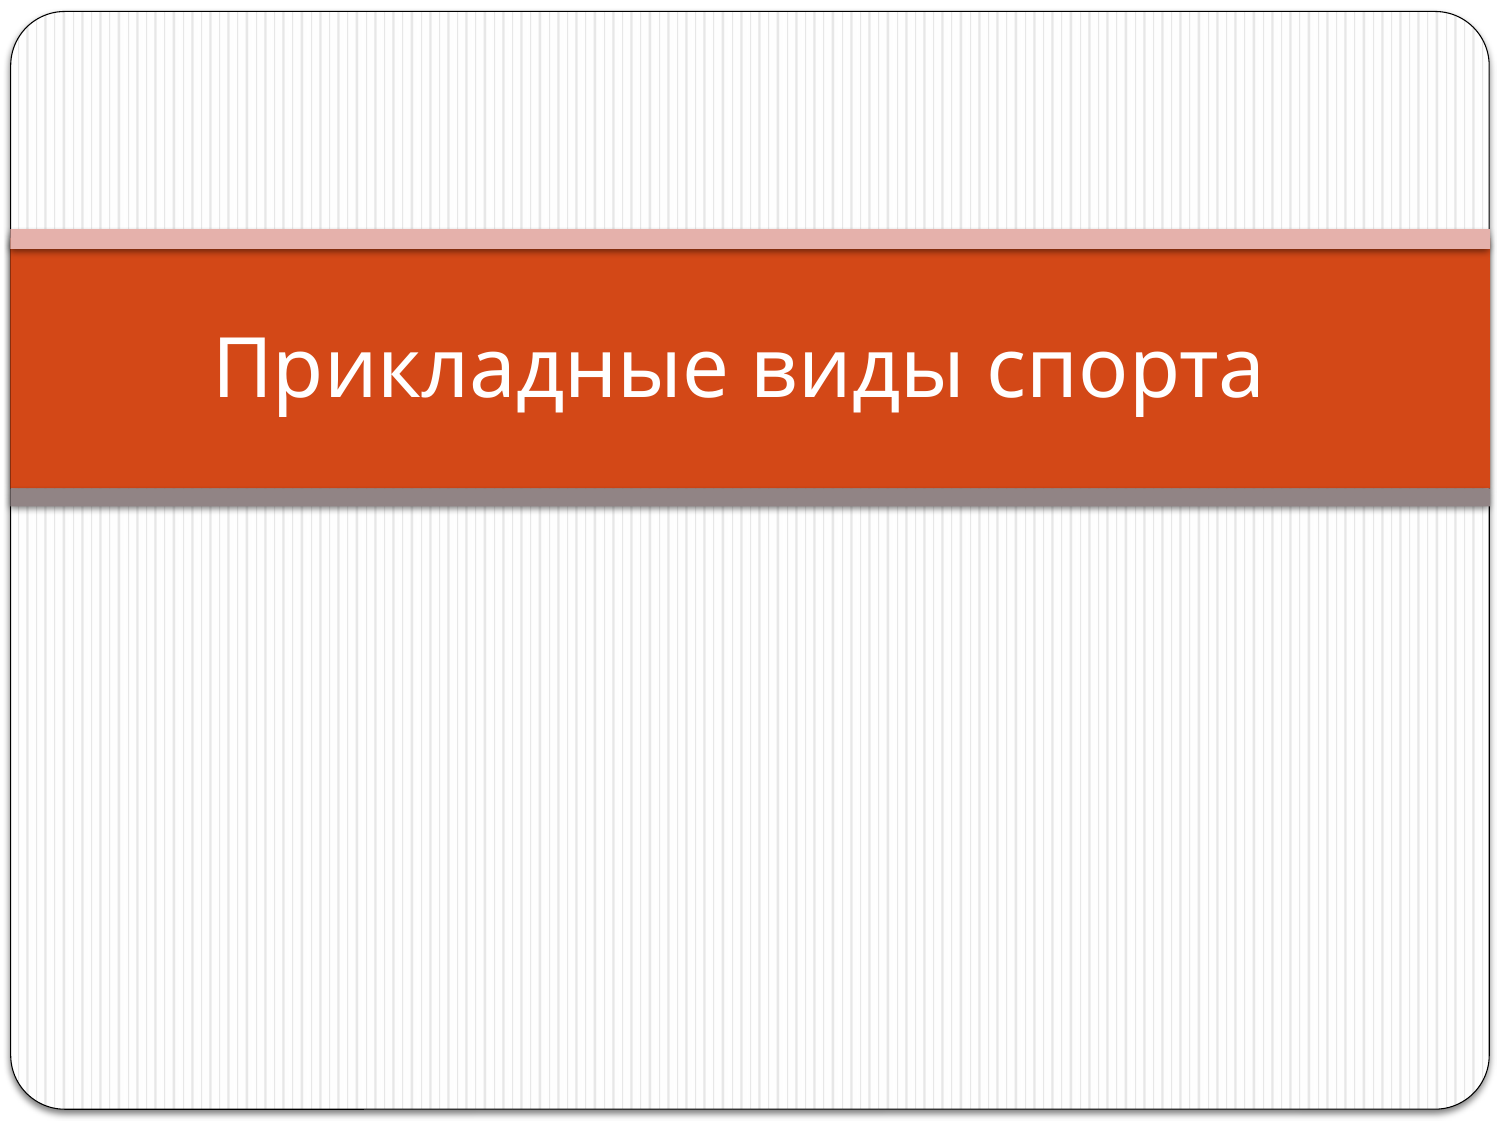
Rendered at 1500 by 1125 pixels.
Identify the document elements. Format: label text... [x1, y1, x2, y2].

title Прикладные виды спорта [75, 247, 1425, 489]
